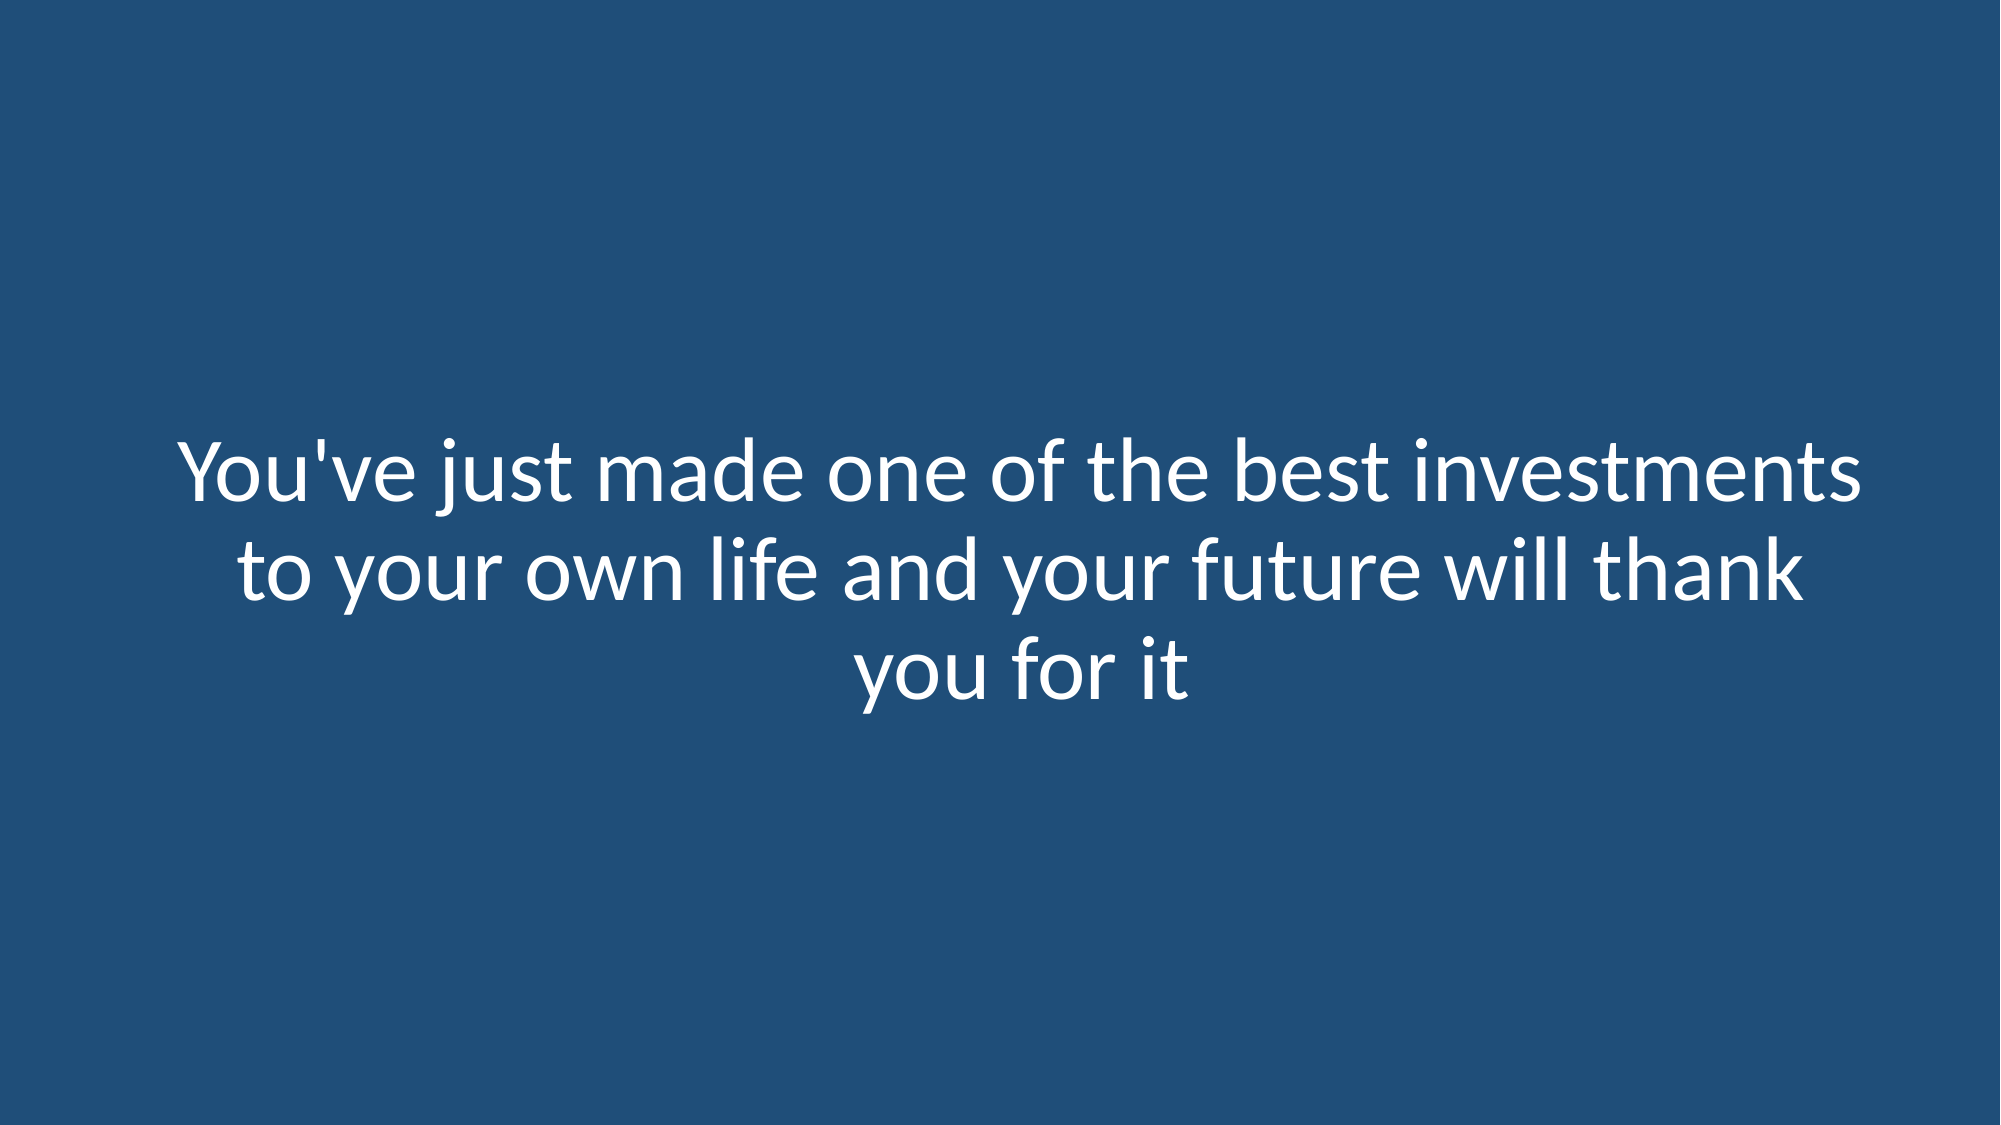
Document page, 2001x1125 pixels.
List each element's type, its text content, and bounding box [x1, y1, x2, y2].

title You've just made one of the best investments to your own life and your future will thank you for it [144, 444, 1900, 837]
